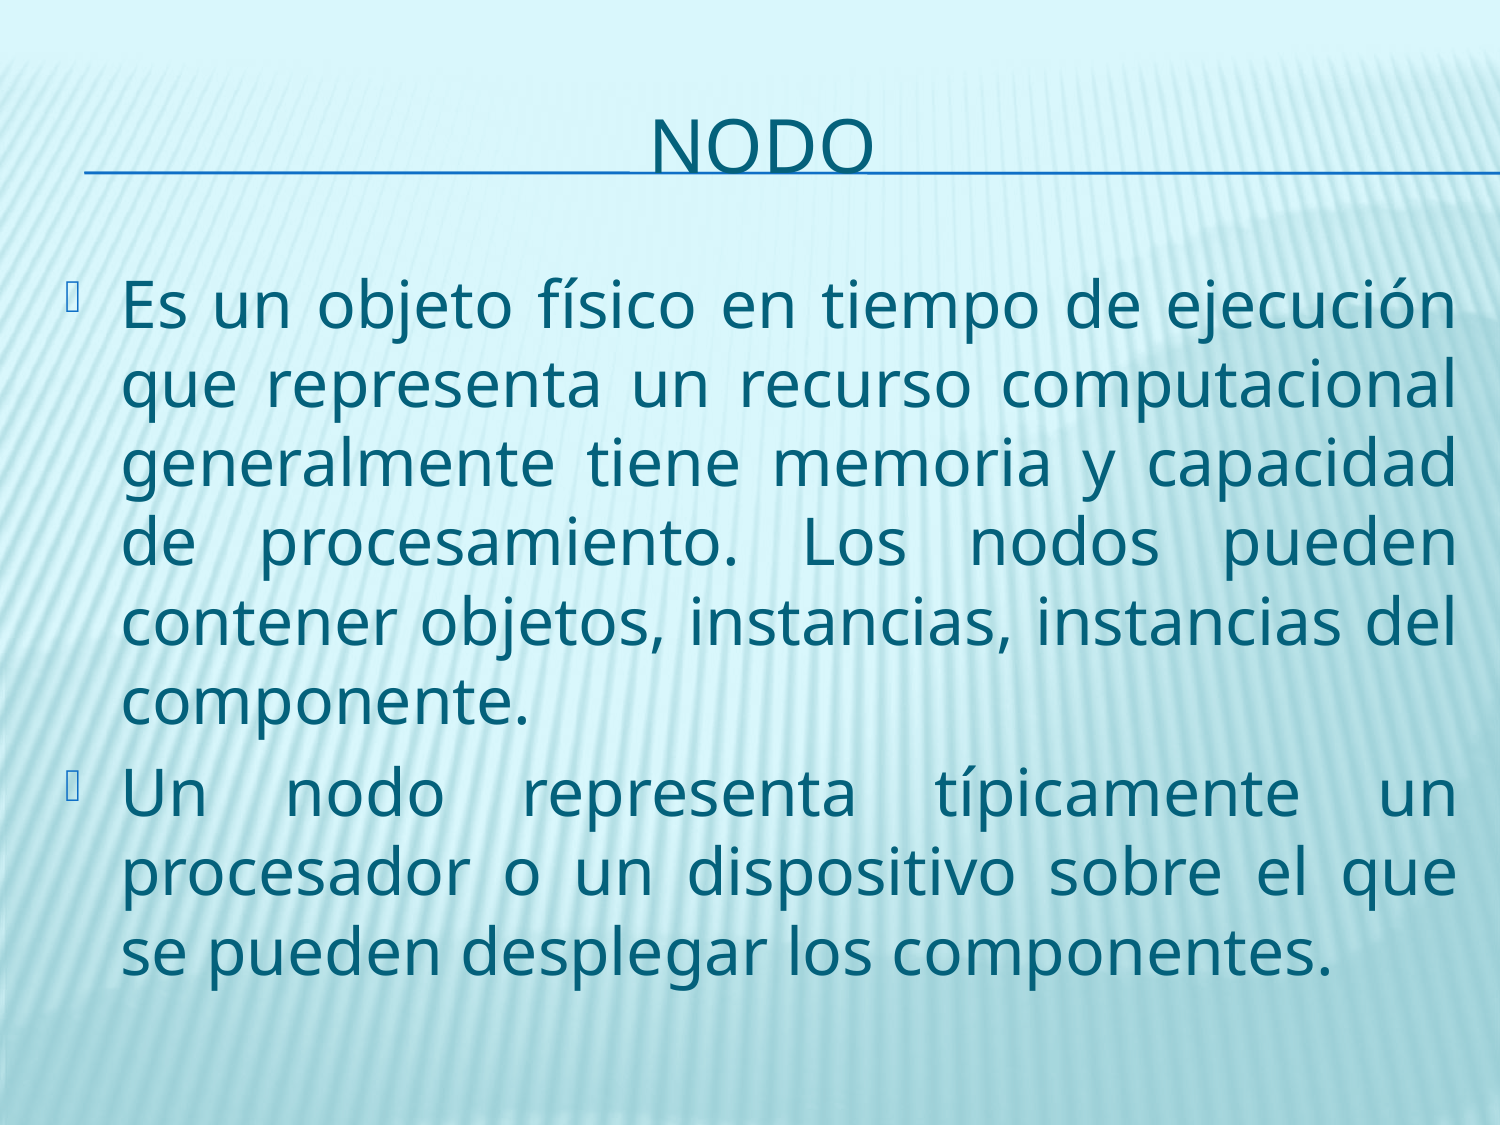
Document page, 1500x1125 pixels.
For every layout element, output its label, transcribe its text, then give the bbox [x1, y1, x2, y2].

list Es un objeto físico en tiempo de ejecución que representa un recurso computacional generalmente tiene memoria y capacidad de procesamiento. Los nodos pueden contener objetos, instancias, instancias del componente. Un nodo representa típicamente un procesador o un dispositivo sobre el que se pueden desplegar los componentes. [50, 254, 1475, 998]
title NODO [50, 75, 1475, 213]
